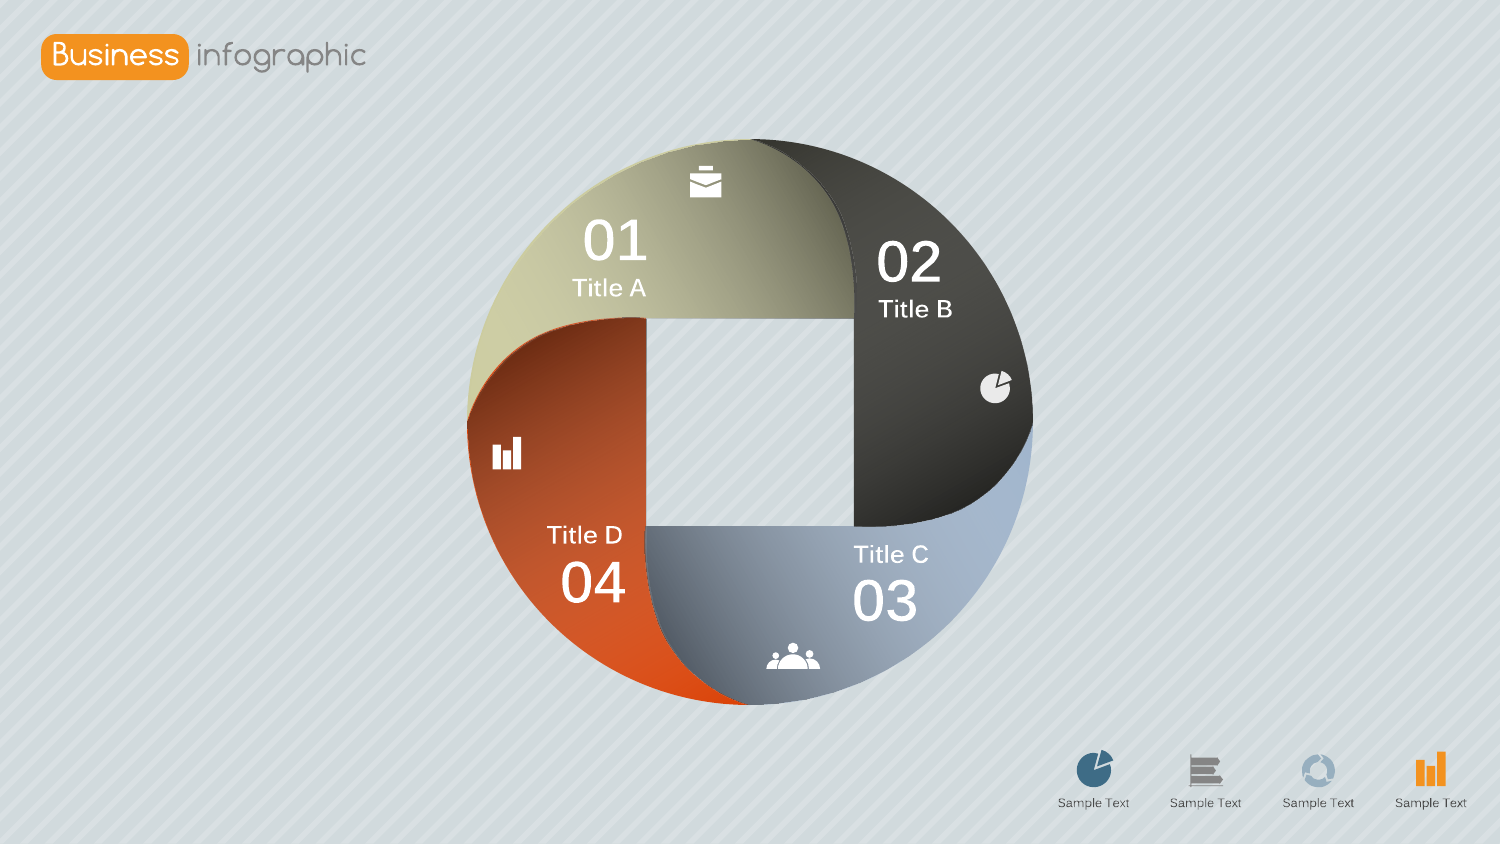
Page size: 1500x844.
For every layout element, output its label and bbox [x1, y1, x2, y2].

text_box [466, 138, 1034, 706]
